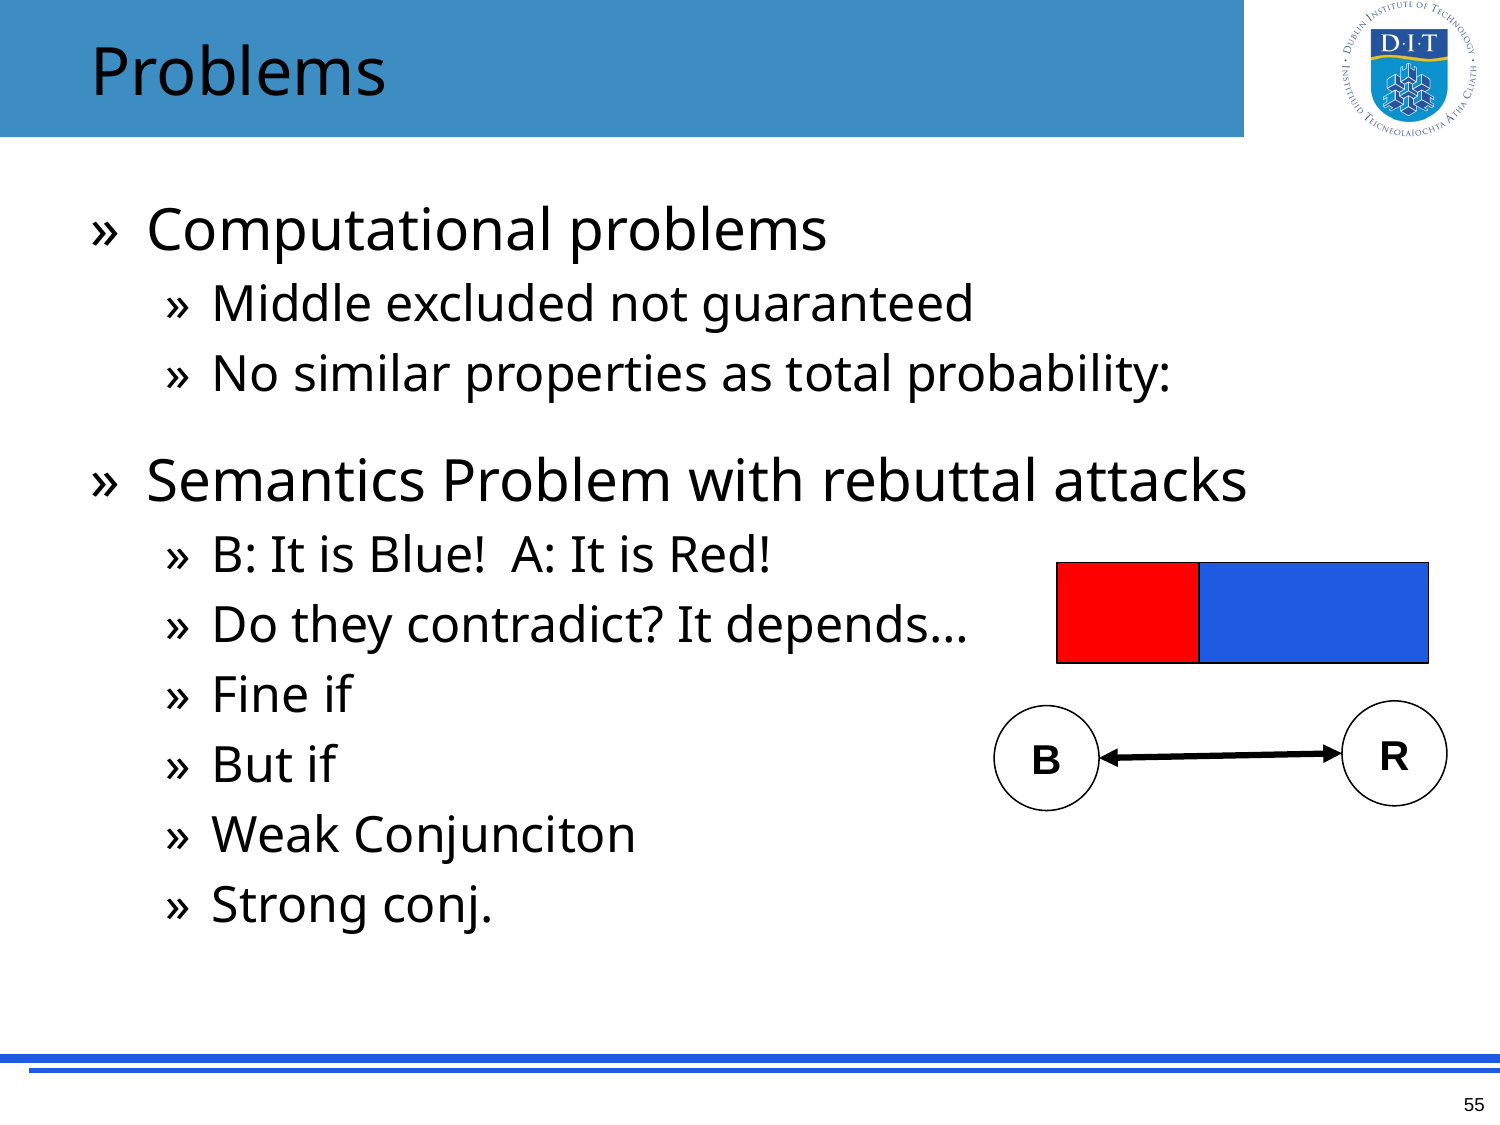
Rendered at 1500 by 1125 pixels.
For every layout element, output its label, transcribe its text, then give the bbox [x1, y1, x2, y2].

text_box [1057, 562, 1199, 663]
title Problems [74, 0, 1105, 138]
text_box [1199, 562, 1429, 663]
picture [1340, 0, 1478, 138]
text_box B [994, 705, 1099, 811]
slide_number 55 [1149, 1084, 1500, 1125]
text_box R [1342, 700, 1447, 806]
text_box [1098, 753, 1343, 759]
